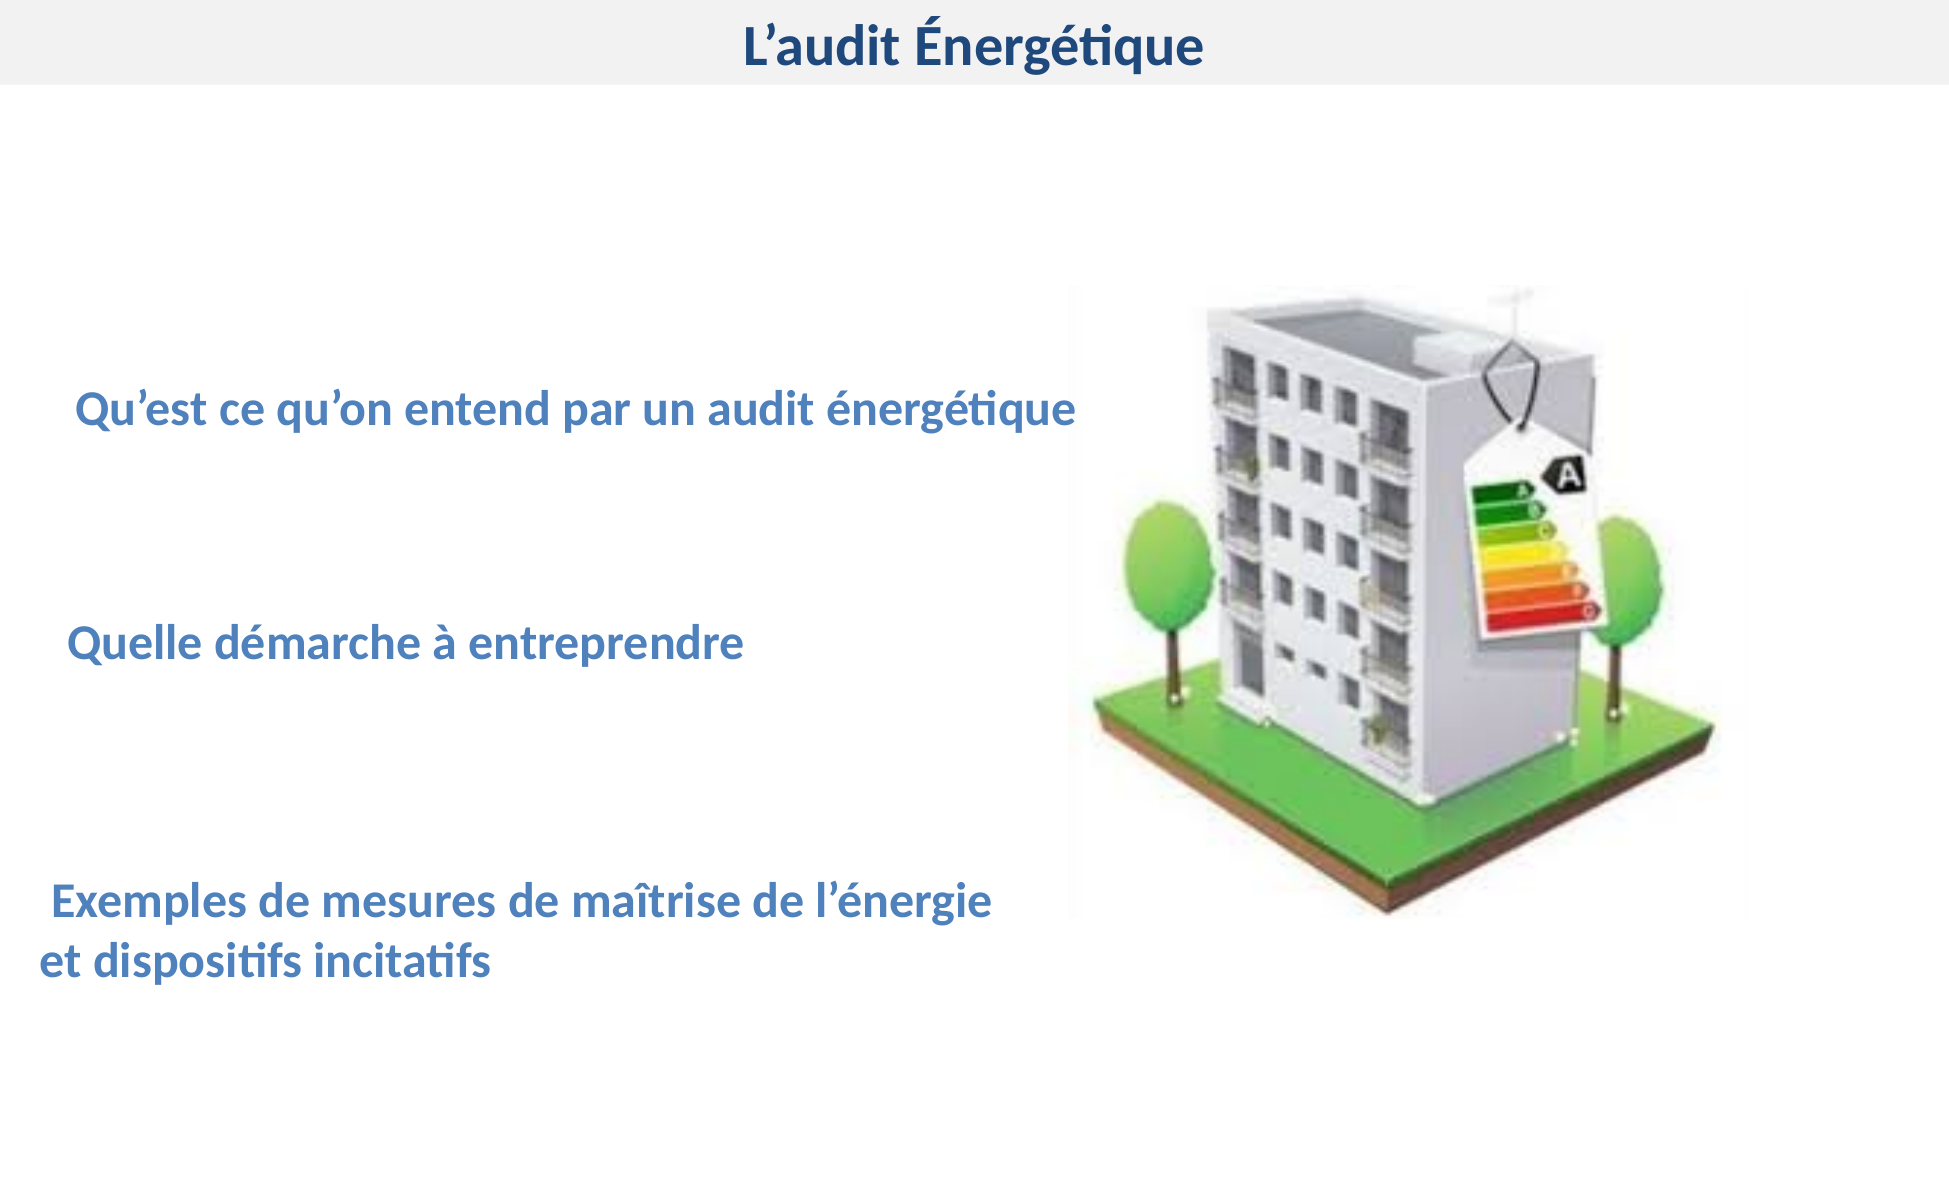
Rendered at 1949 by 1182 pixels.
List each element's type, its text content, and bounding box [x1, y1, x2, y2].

picture [1067, 285, 1749, 920]
text_box Qu’est ce qu’on entend par un audit énergétique [60, 367, 1062, 443]
text_box Exemples de mesures de maîtrise de l’énergie et dispositifs incitatifs [25, 860, 1059, 995]
text_box L’audit Énergétique [0, 0, 1949, 85]
text_box Quelle démarche à entreprendre [52, 602, 771, 678]
